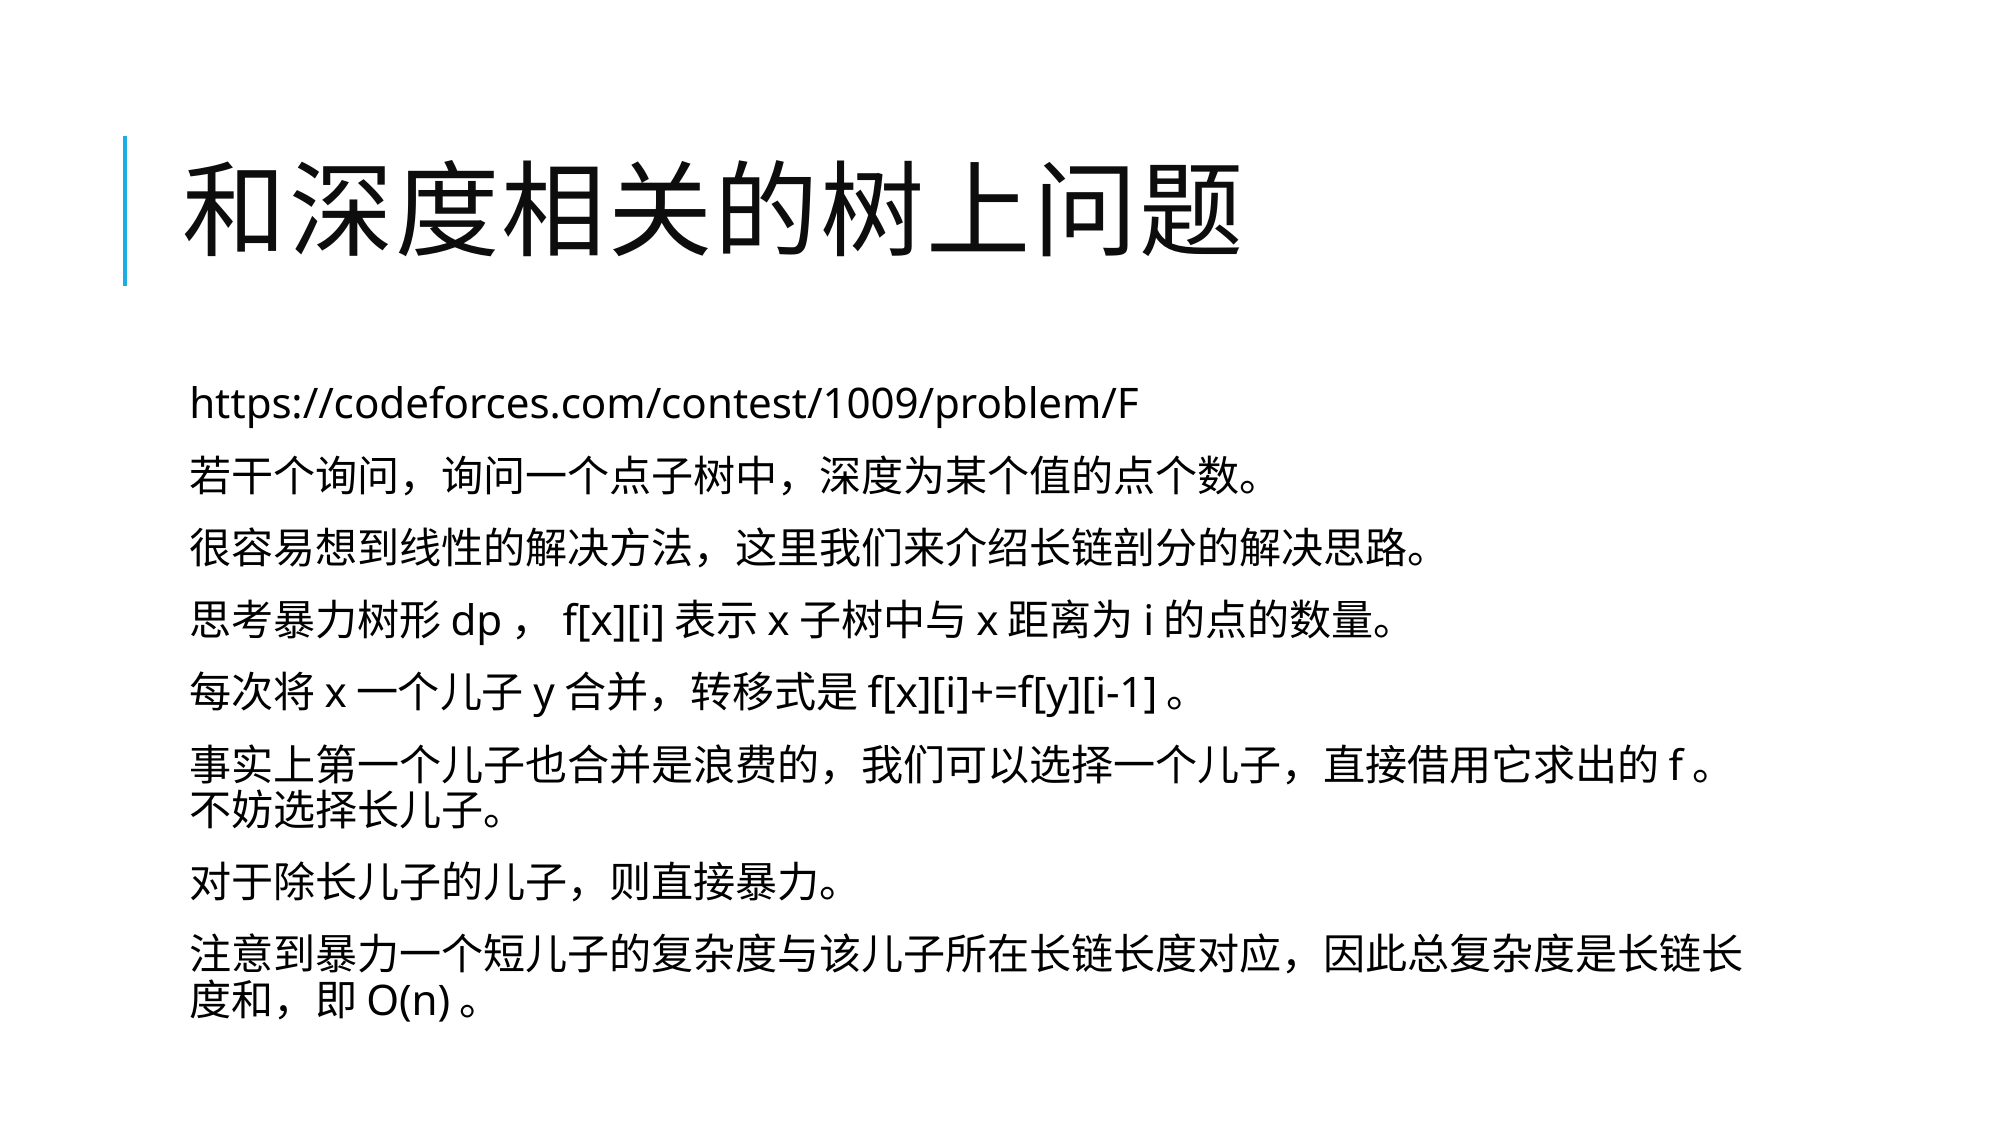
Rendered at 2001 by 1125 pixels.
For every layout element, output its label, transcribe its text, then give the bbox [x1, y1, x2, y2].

list https://codeforces.com/contest/1009/problem/F 若干个询问，询问一个点子树中，深度为某个值的点个数。 很容易想到线性的解决方法，这里我们来介绍长链剖分的解决思路。 思考暴力树形dp，f[x][i]表示x子树中与x距离为i的点的数量。 每次将x一个儿子y合并，转移式是f[x][i]+=f[y][i-1]。 事实上第一个儿子也合并是浪费的，我们可以选择一个儿子，直接借用它求出的f。不妨选择长儿子。 对于除长儿子的儿子，则直接暴力。 注意到暴力一个短儿子的复杂度与该儿子所在长链长度对应，因此总复杂度是长链长度和，即O(n)。 [168, 375, 1763, 1035]
title 和深度相关的树上问题 [168, 96, 1763, 342]
